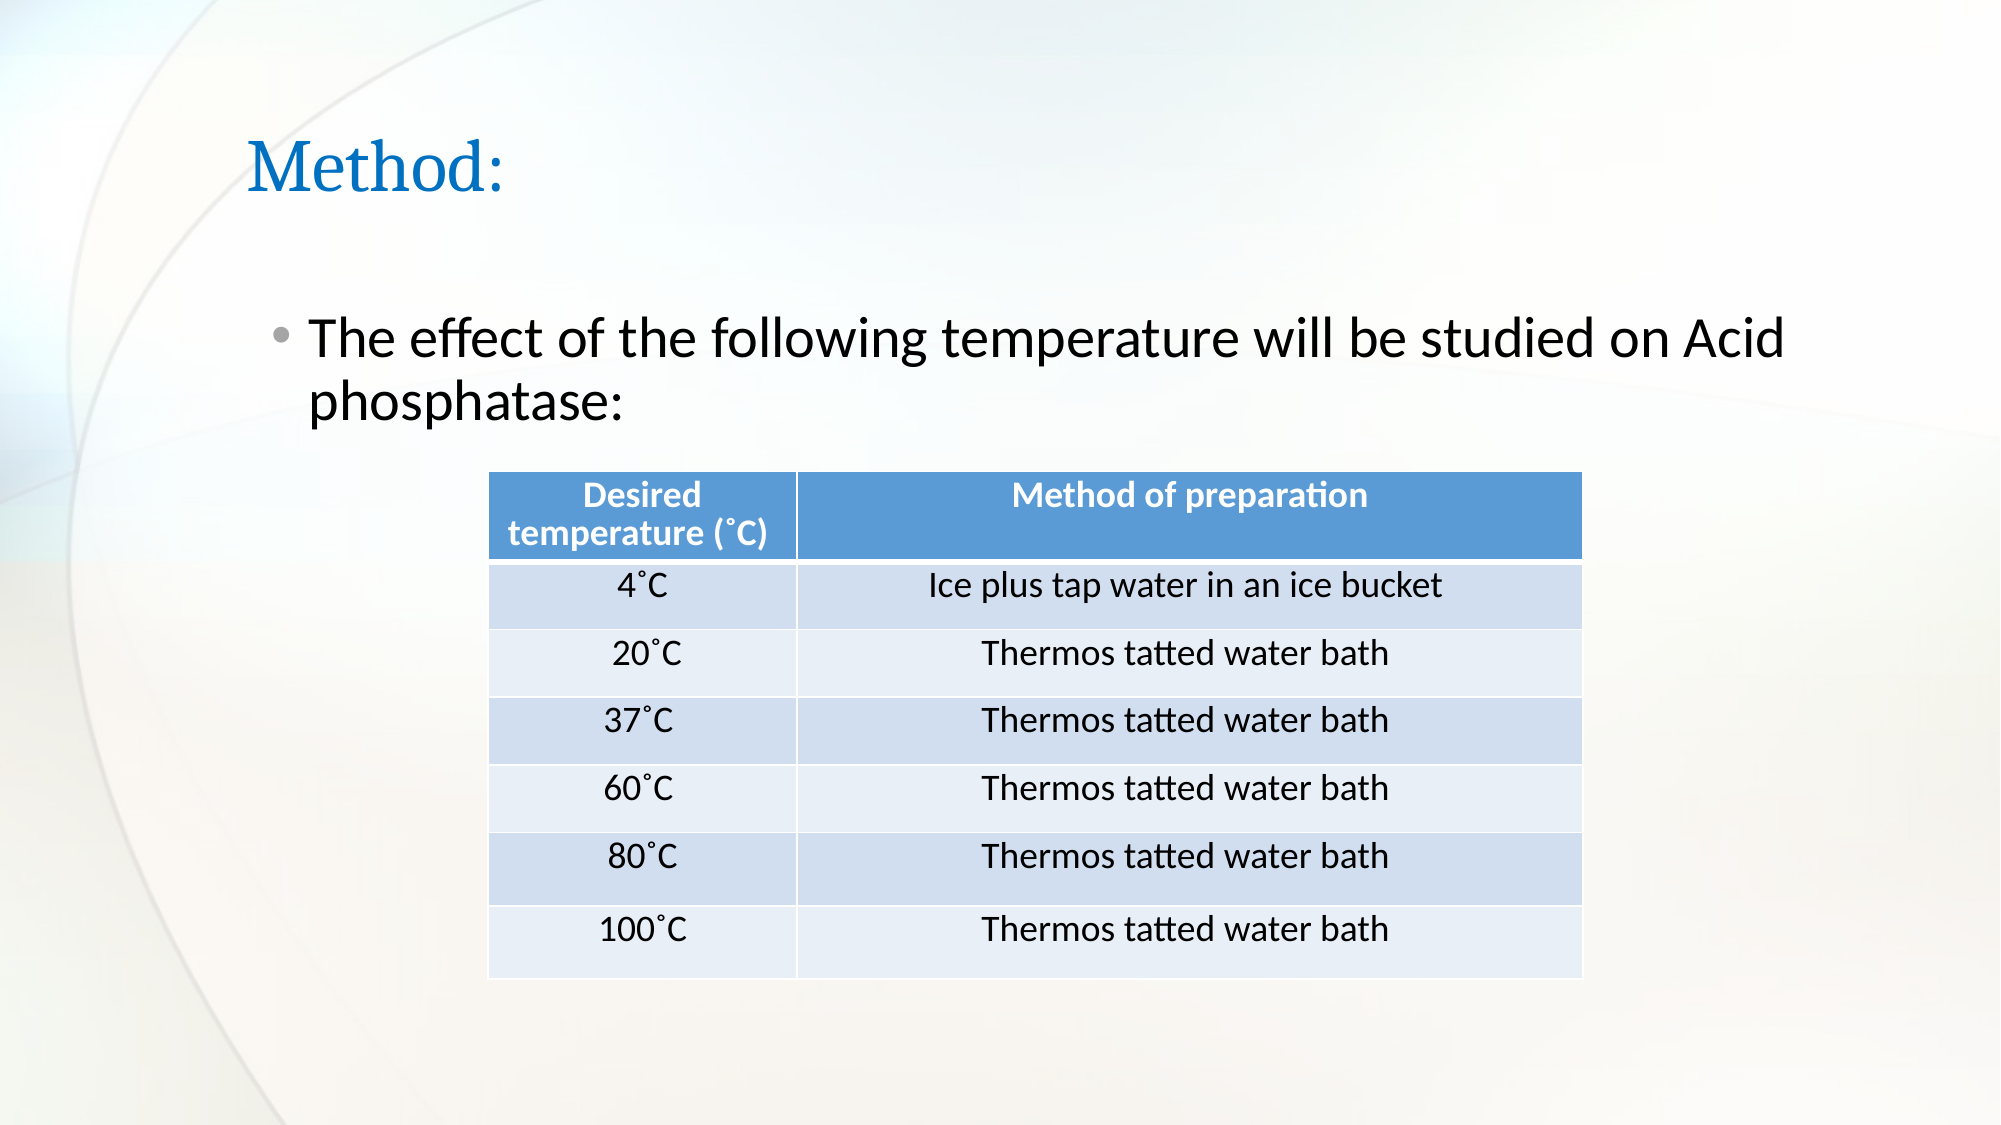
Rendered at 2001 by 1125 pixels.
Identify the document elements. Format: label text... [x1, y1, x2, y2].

table_cell Thermos tatted water bath [798, 766, 1582, 832]
table_cell Thermos tatted water bath [798, 698, 1582, 764]
table_header Desired temperature (˚C) [489, 472, 796, 559]
table_cell Ice plus tap water in an ice bucket [798, 565, 1582, 629]
table_cell Thermos tatted water bath [798, 833, 1582, 905]
table_cell Thermos tatted water bath [798, 907, 1582, 978]
title Method: [230, 59, 1863, 250]
table_cell Thermos tatted water bath [798, 630, 1582, 696]
table_cell 37˚C [489, 698, 796, 764]
table_header Method of preparation [798, 472, 1582, 559]
table_cell 60˚C [489, 766, 796, 832]
table_cell 80˚C [489, 833, 796, 905]
table_cell 20˚C [489, 630, 796, 696]
table_cell 100˚C [489, 907, 796, 978]
list The effect of the following temperature will be studied on Acid phosphatase: [256, 299, 1863, 1014]
table_cell 4˚C [489, 565, 796, 629]
